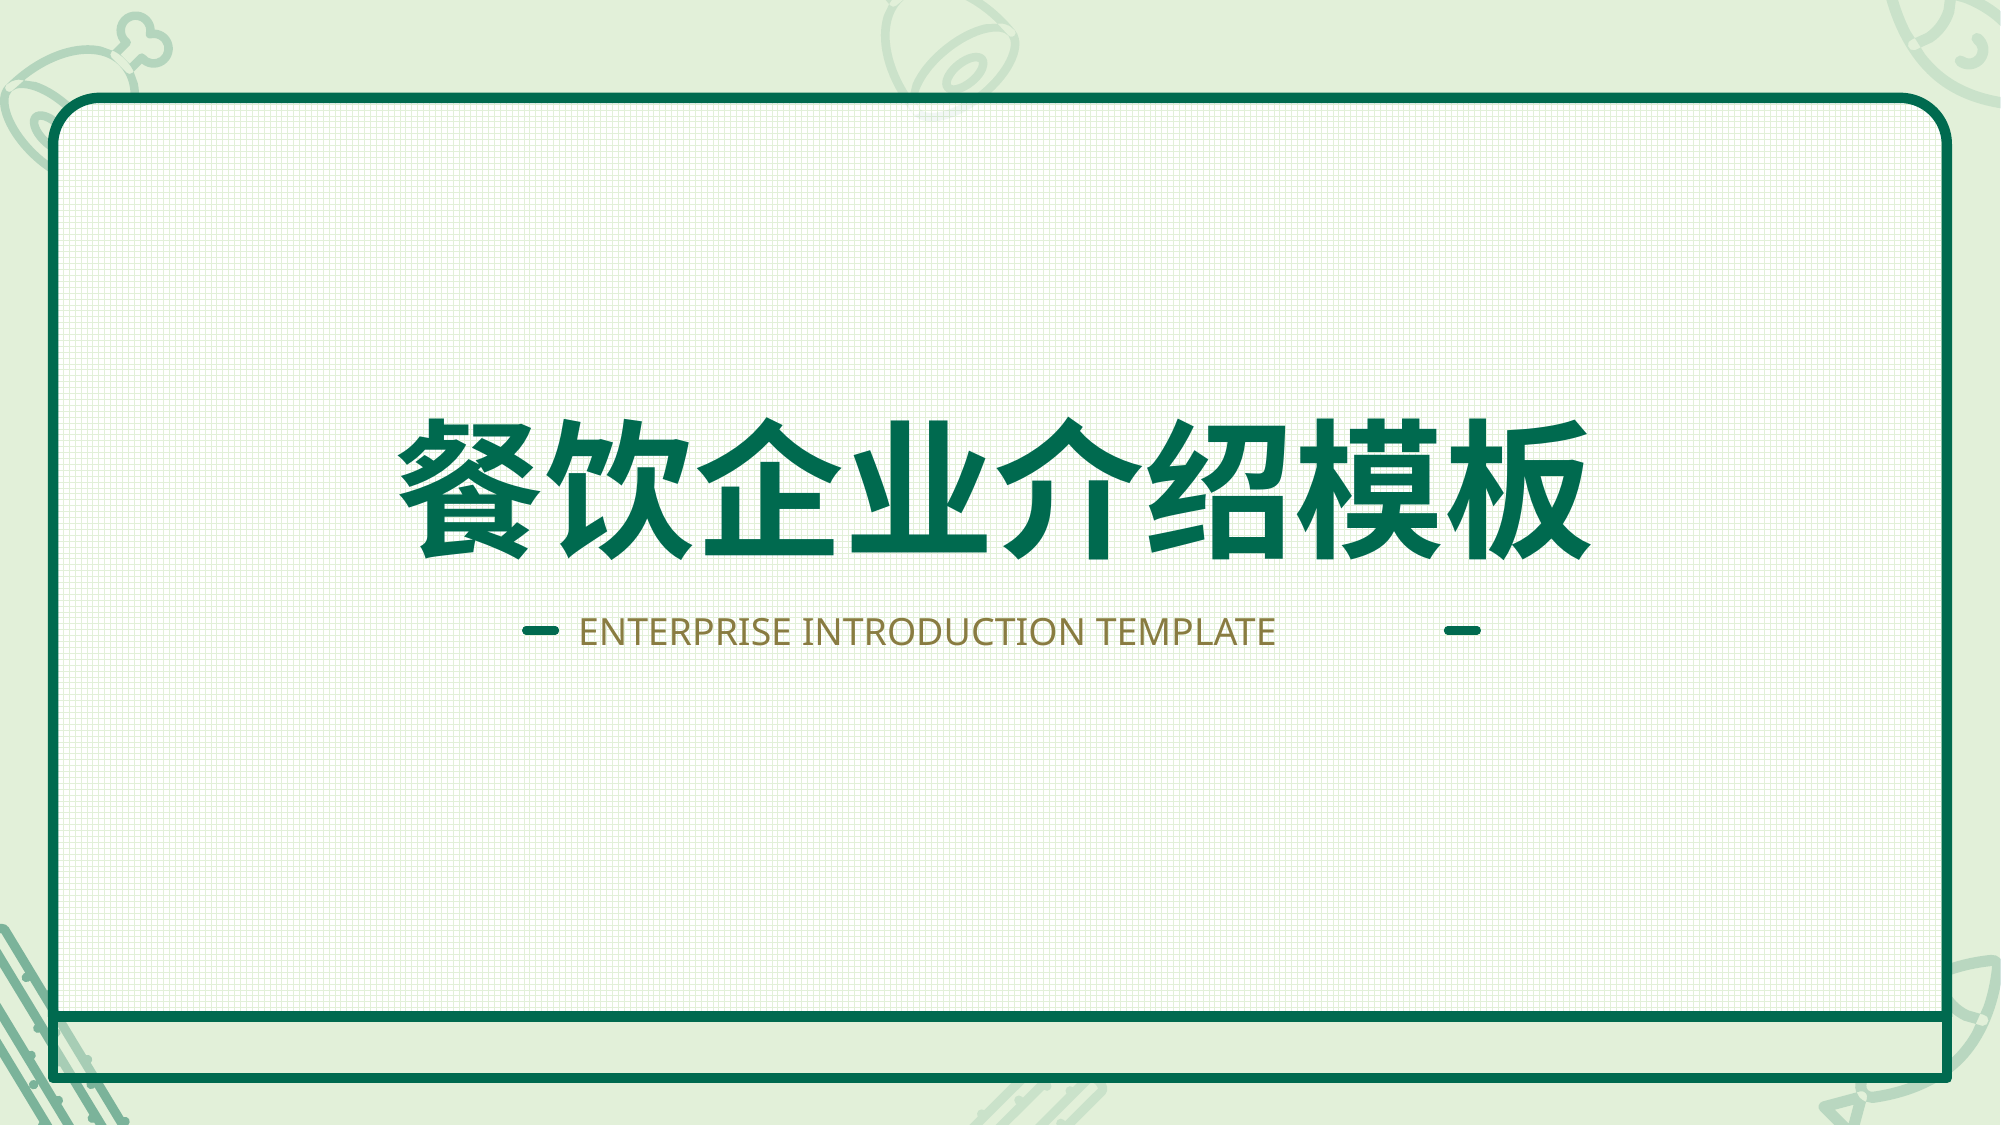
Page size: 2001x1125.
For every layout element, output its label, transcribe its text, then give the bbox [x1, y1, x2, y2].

list ENTERPRISE INTRODUCTION TEMPLATE [578, 607, 1425, 654]
text_box [879, 0, 1021, 123]
list 餐饮企业介绍模板 [379, 388, 1621, 586]
text_box [0, 922, 131, 1125]
